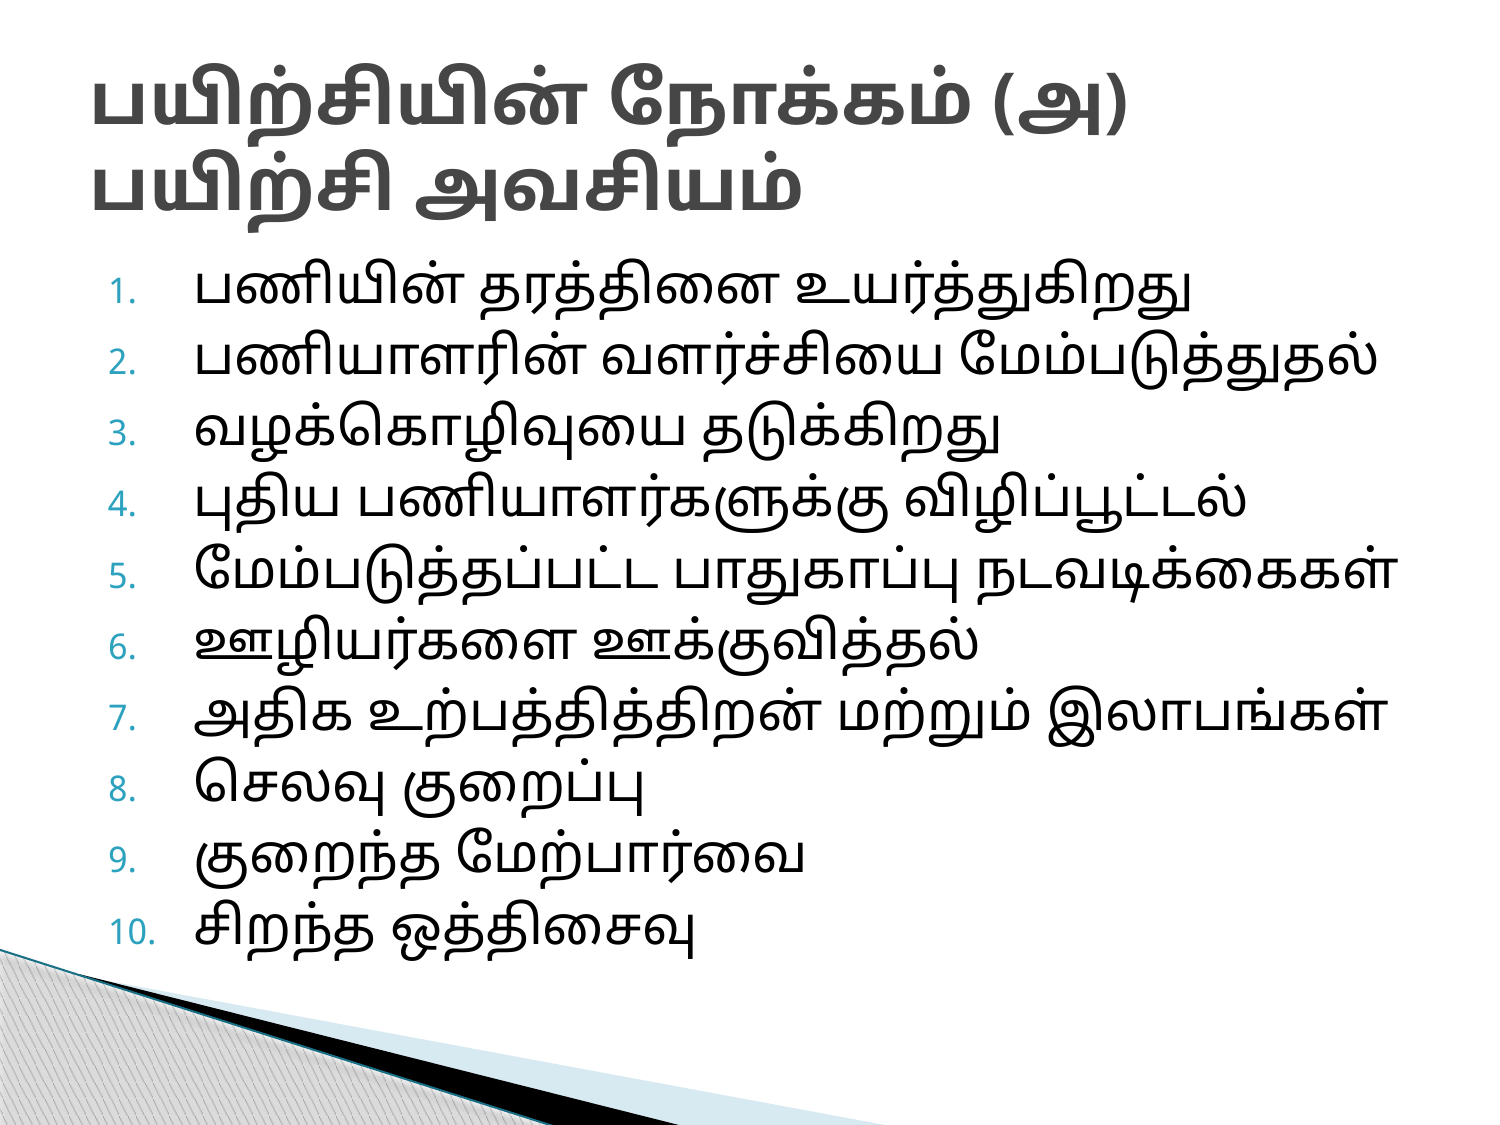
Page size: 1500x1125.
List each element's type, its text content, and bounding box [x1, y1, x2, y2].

list பணியின் தரத்தினை உயர்த்துகிறது பணியாளரின் வளர்ச்சியை மேம்படுத்துதல் வழக்கொழிவுயை தடுக்கிறது புதிய பணியாளர்களுக்கு விழிப்பூட்டல் மேம்படுத்தப்பட்ட பாதுகாப்பு நடவடிக்கைகள் ஊழியர்களை ஊக்குவித்தல் அதிக உற்பத்தித்திறன் மற்றும் இலாபங்கள் செலவு குறைப்பு குறைந்த மேற்பார்வை சிறந்த ஒத்திசைவு [75, 243, 1425, 986]
title பயிற்சியின் நோக்கம் (அ) பயிற்சி அவசியம் [75, 45, 1425, 233]
